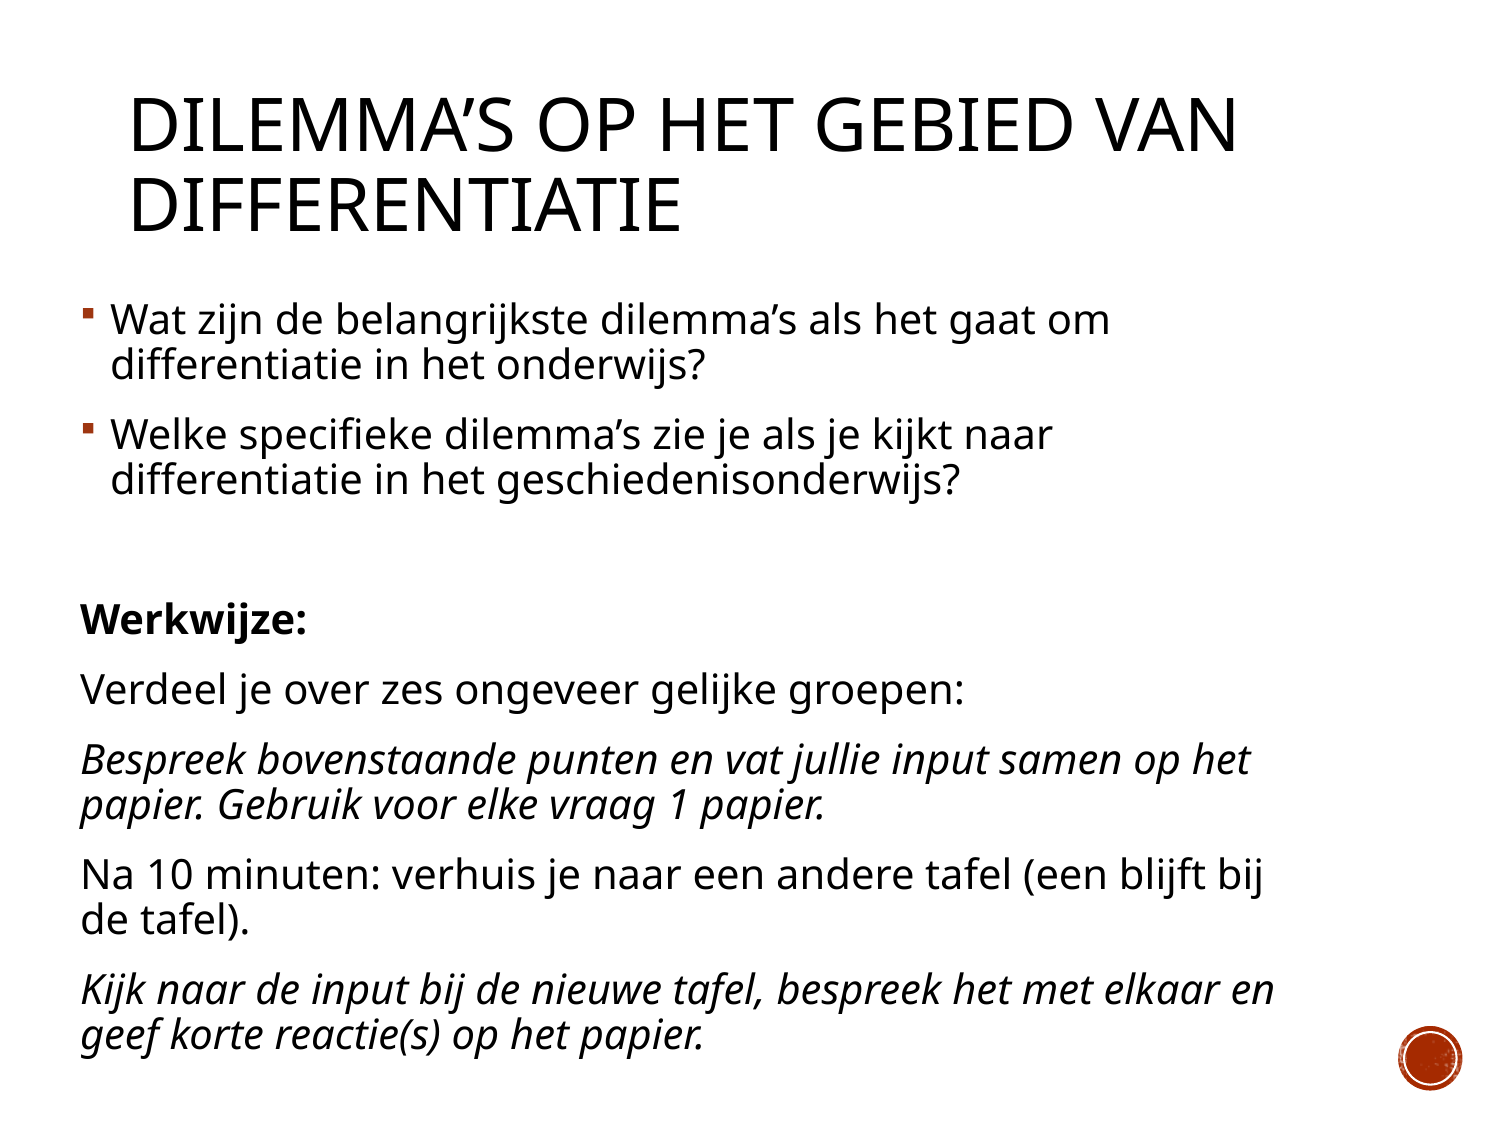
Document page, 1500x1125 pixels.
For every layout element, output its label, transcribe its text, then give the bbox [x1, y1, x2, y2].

list Wat zijn de belangrijkste dilemma’s als het gaat om differentiatie in het onderwijs? Welke specifieke dilemma’s zie je als je kijkt naar differentiatie in het geschiedenisonderwijs? Werkwijze: Verdeel je over zes ongeveer gelijke groepen: Bespreek bovenstaande punten en vat jullie input samen op het papier. Gebruik voor elke vraag 1 papier. Na 10 minuten: verhuis je naar een andere tafel (een blijft bij de tafel). Kijk naar de input bij de nieuwe tafel, bespreek het met elkaar en geef korte reactie(s) op het papier. [64, 290, 1315, 1079]
title Dilemma’s op het gebied van differentiatie [112, 79, 1388, 344]
